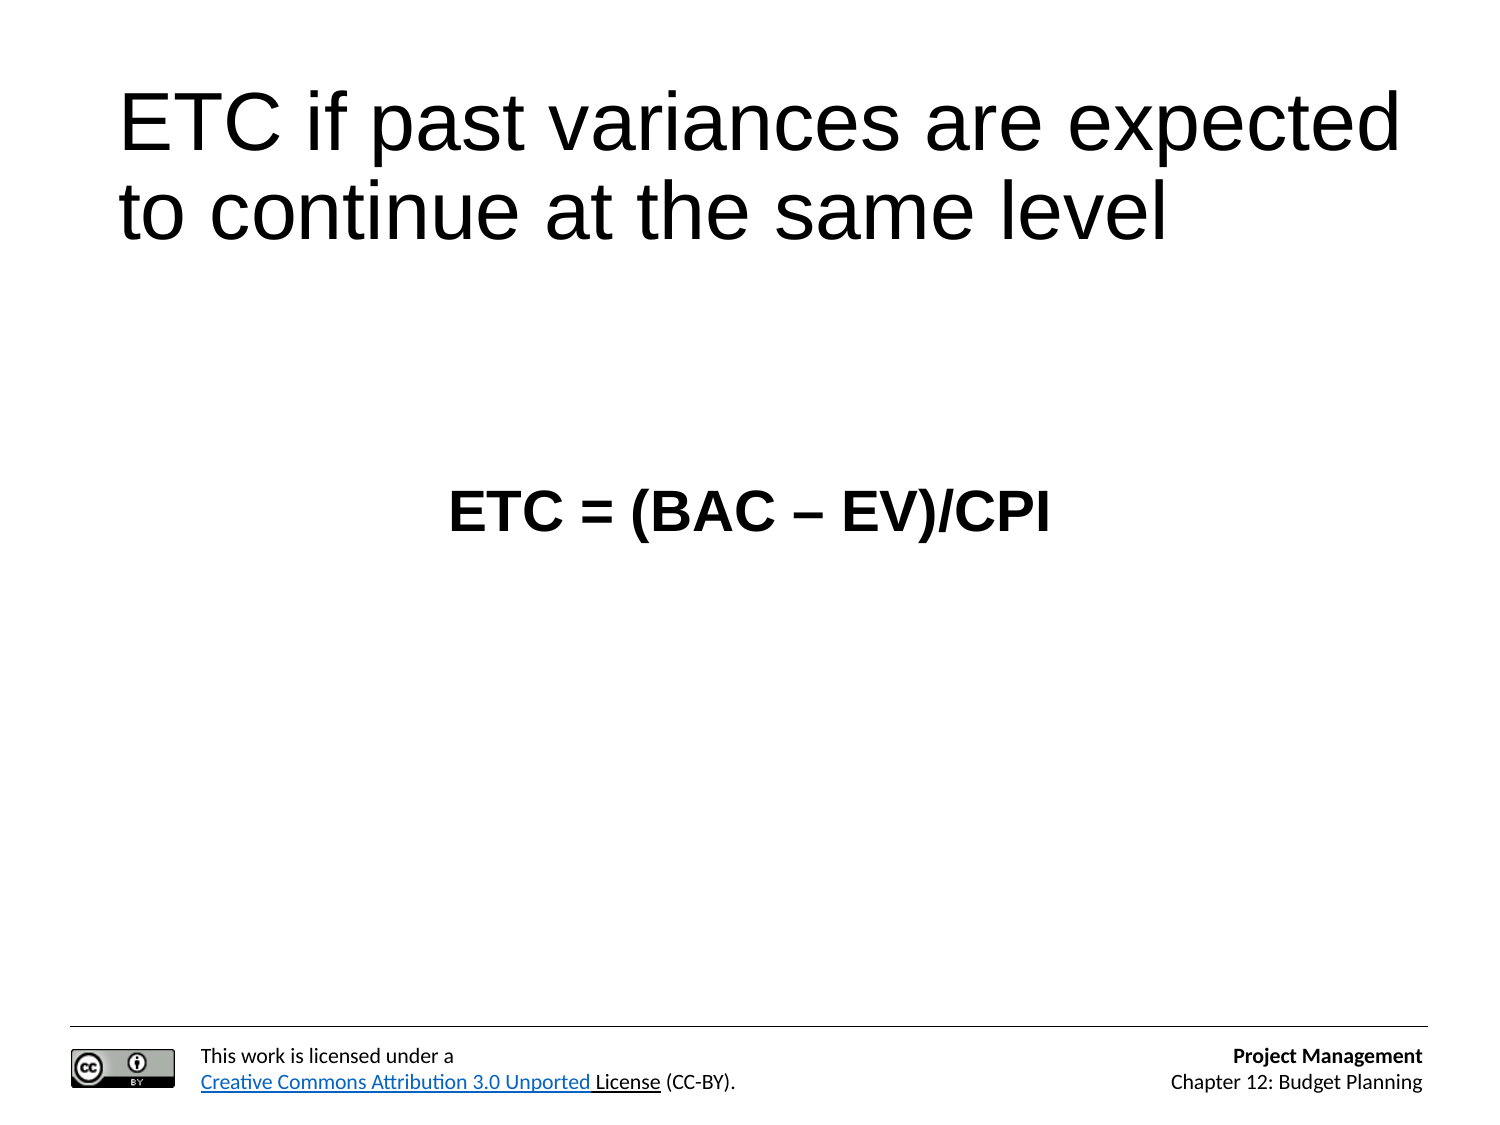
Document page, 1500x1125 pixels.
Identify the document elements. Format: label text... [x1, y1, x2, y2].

title ETC if past variances are expected to continue at the same level [103, 59, 1433, 278]
picture [71, 1049, 175, 1088]
list ETC = (BAC – EV)/CPI [103, 299, 1397, 1014]
